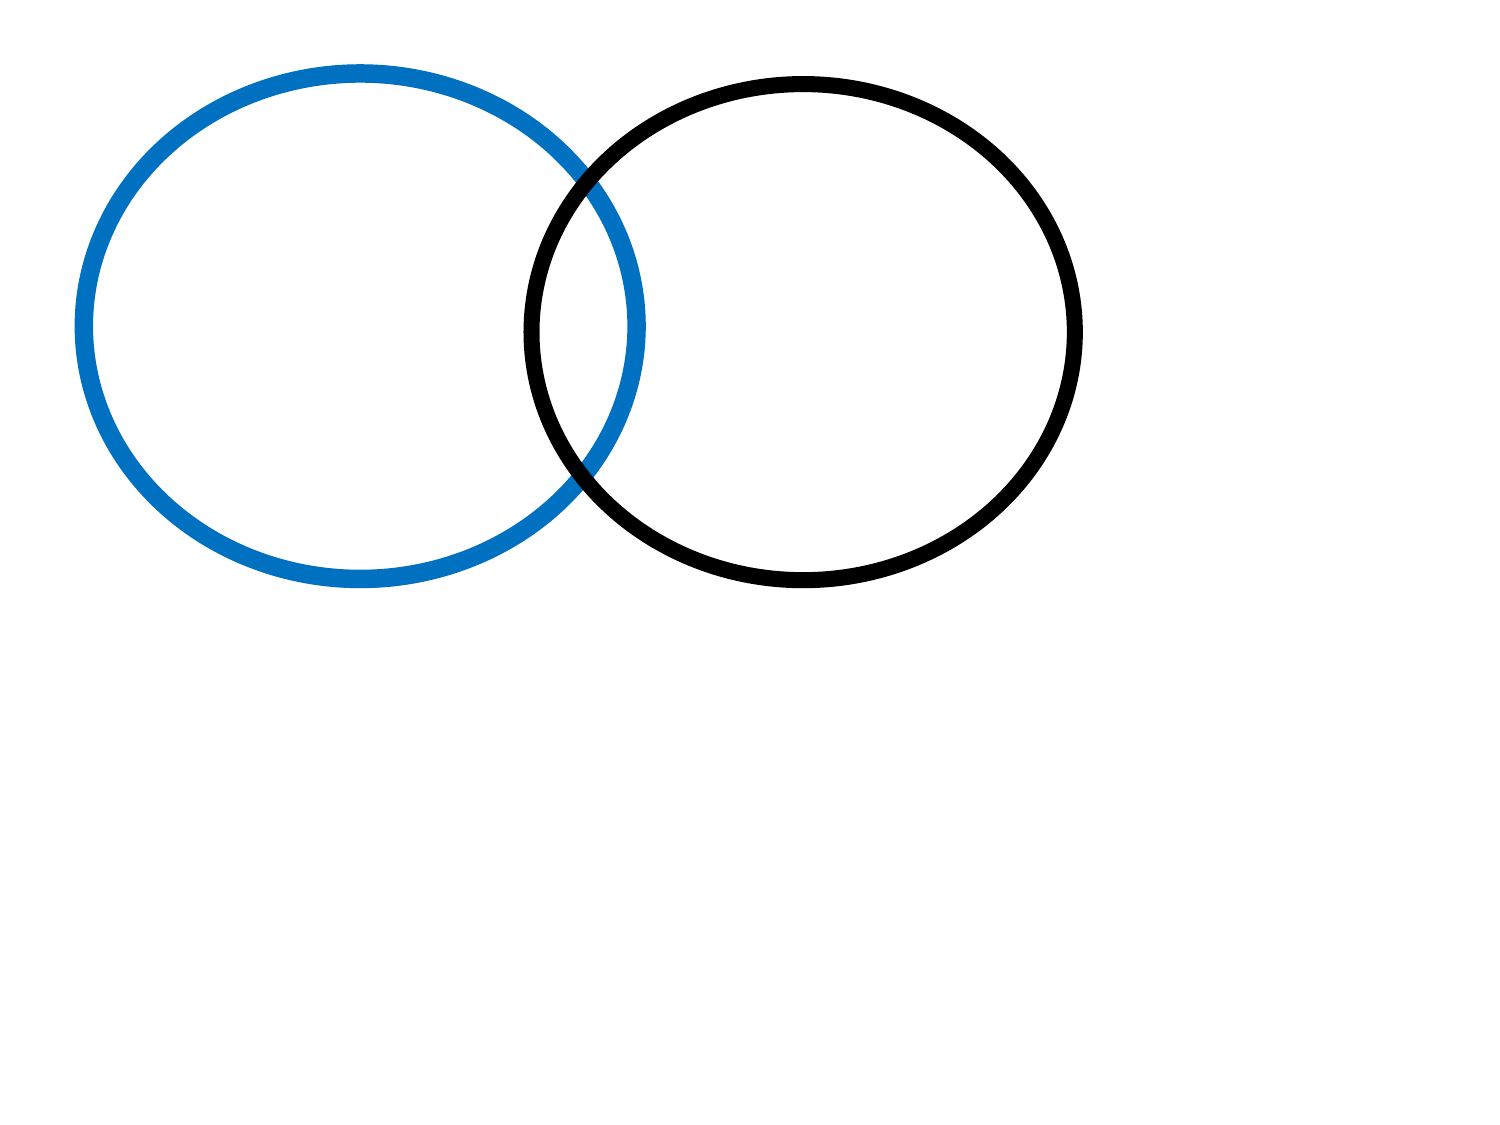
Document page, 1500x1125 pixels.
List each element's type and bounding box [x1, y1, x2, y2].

text_box [74, 64, 588, 589]
text_box [582, 182, 646, 477]
text_box [523, 76, 1083, 589]
